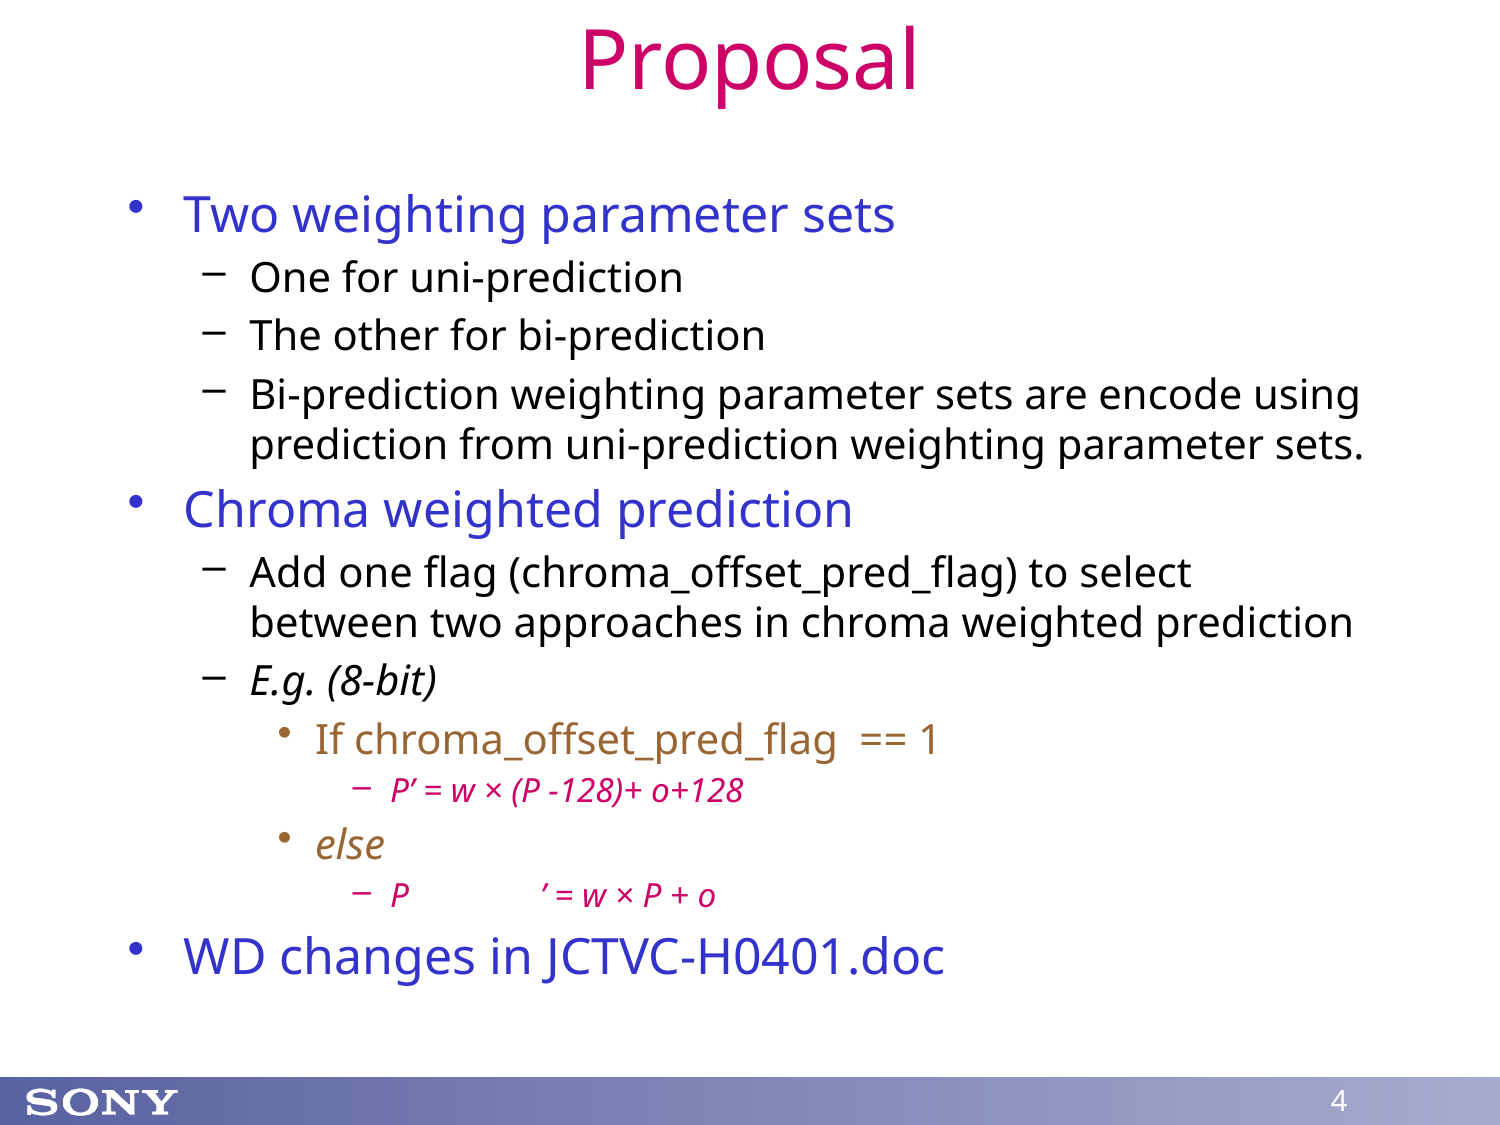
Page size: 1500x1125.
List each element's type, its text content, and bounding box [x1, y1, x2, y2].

list Two weighting parameter sets One for uni-prediction The other for bi-prediction Bi-prediction weighting parameter sets are encode using prediction from uni-prediction weighting parameter sets. Chroma weighted prediction Add one flag (chroma_offset_pred_flag) to select between two approaches in chroma weighted prediction E.g. (8-bit) If chroma_offset_pred_flag == 1 P’ = w × (P -128)+ o+128 else P ’ = w × P + o WD changes in JCTVC-H0401.doc [112, 174, 1388, 1076]
picture [26, 1088, 178, 1116]
title Proposal [112, 0, 1388, 115]
slide_number 4 [1049, 1074, 1363, 1125]
